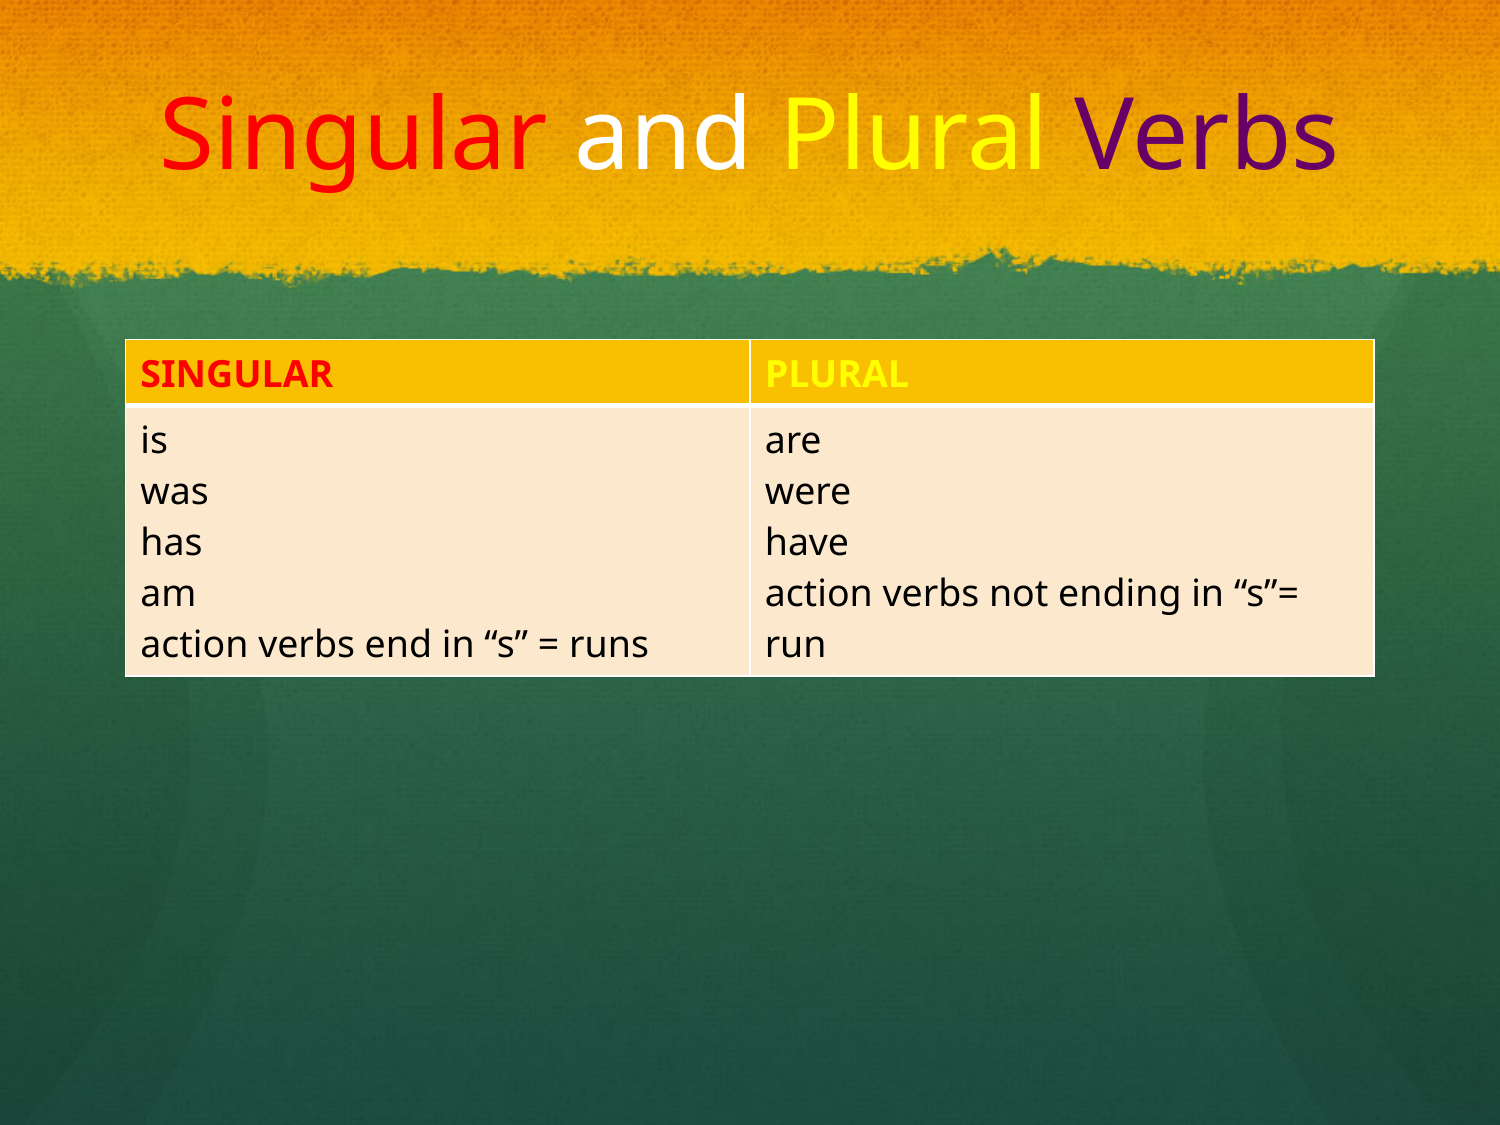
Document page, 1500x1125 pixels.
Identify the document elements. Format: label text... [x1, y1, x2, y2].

table_cell is was has am action verbs end in “s” = runs [126, 408, 749, 675]
title Singular and Plural Verbs [125, 13, 1375, 246]
table_header SINGULAR [126, 340, 749, 403]
table_header PLURAL [751, 340, 1373, 403]
picture [0, 0, 1500, 1125]
table_cell are were have action verbs not ending in “s”= run [751, 408, 1373, 675]
